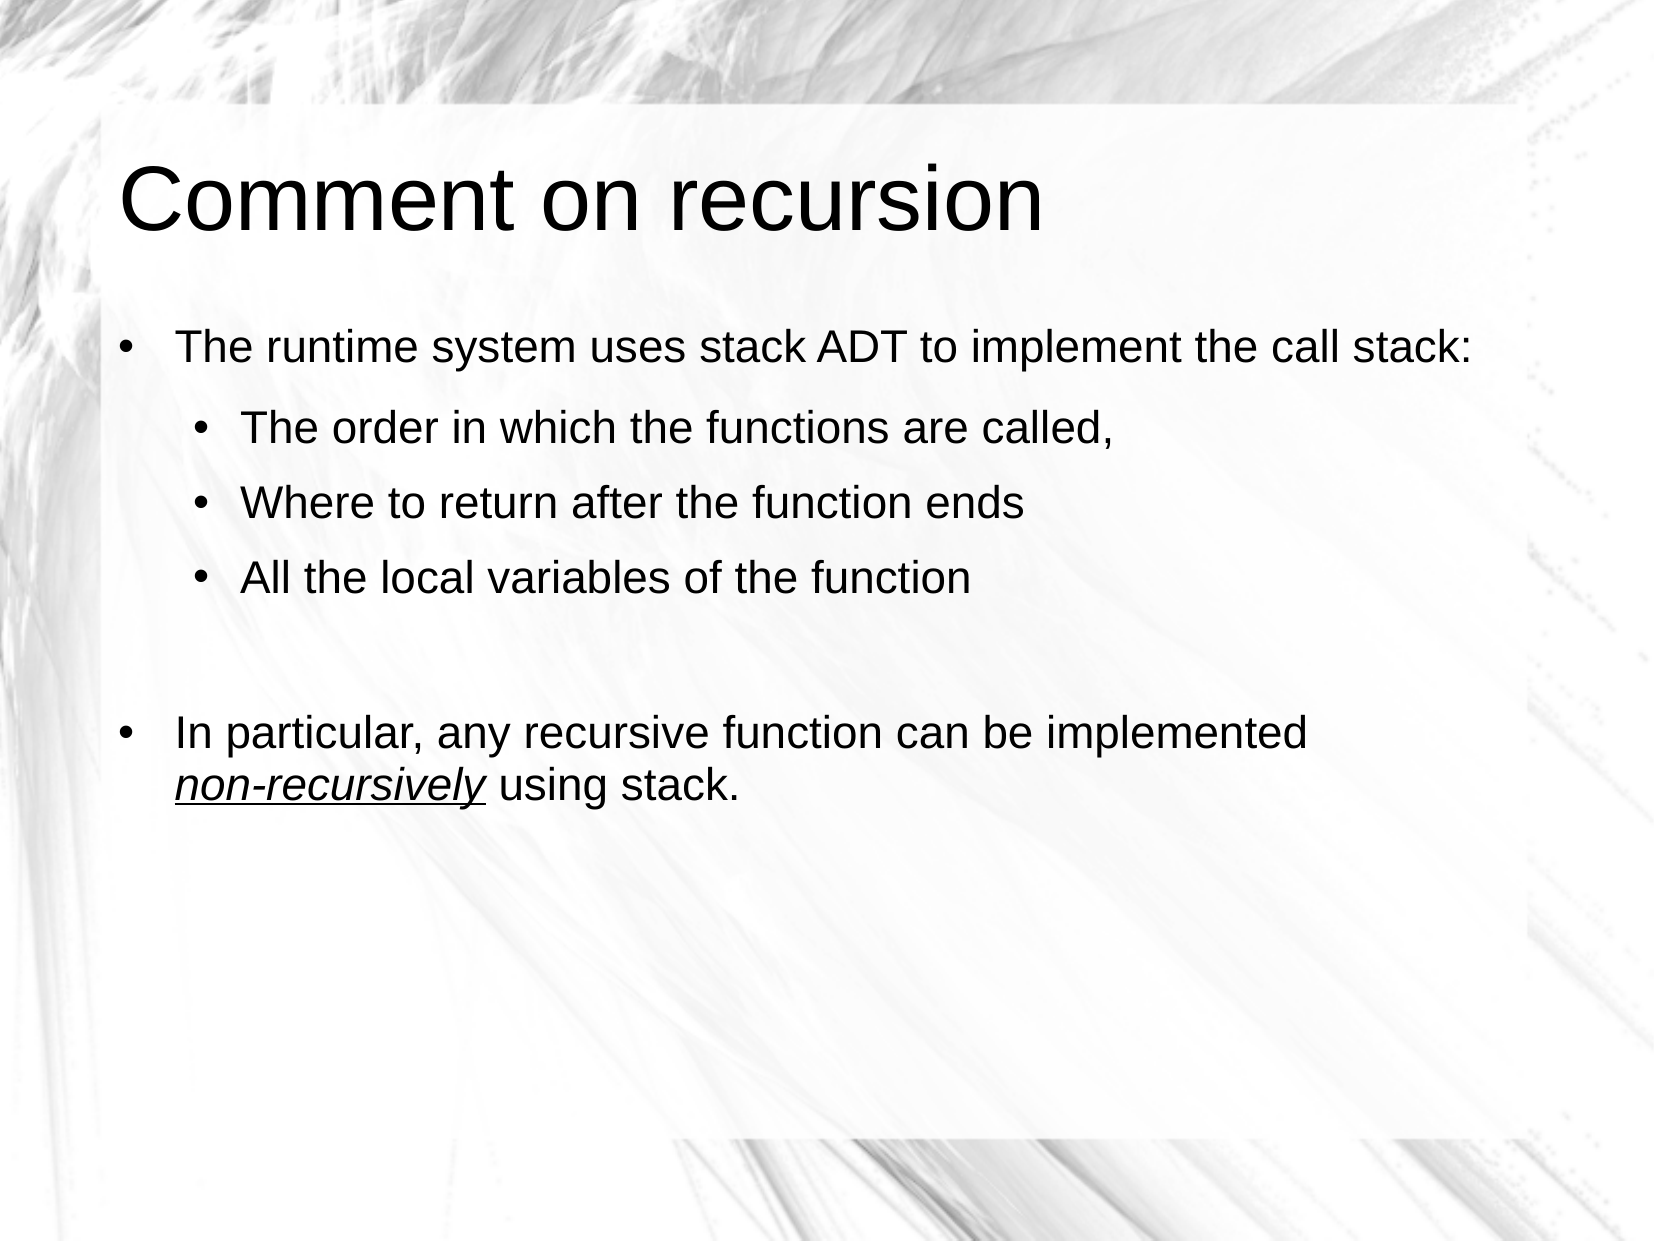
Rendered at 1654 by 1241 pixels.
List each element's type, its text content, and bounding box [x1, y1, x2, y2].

picture [0, 0, 1654, 1241]
list The runtime system uses stack ADT to implement the call stack: The order in which the functions are called, Where to return after the function ends All the local variables of the function In particular, any recursive function can be implemented non-recursively using stack. [118, 319, 1571, 1109]
title Comment on recursion [118, 112, 1506, 281]
